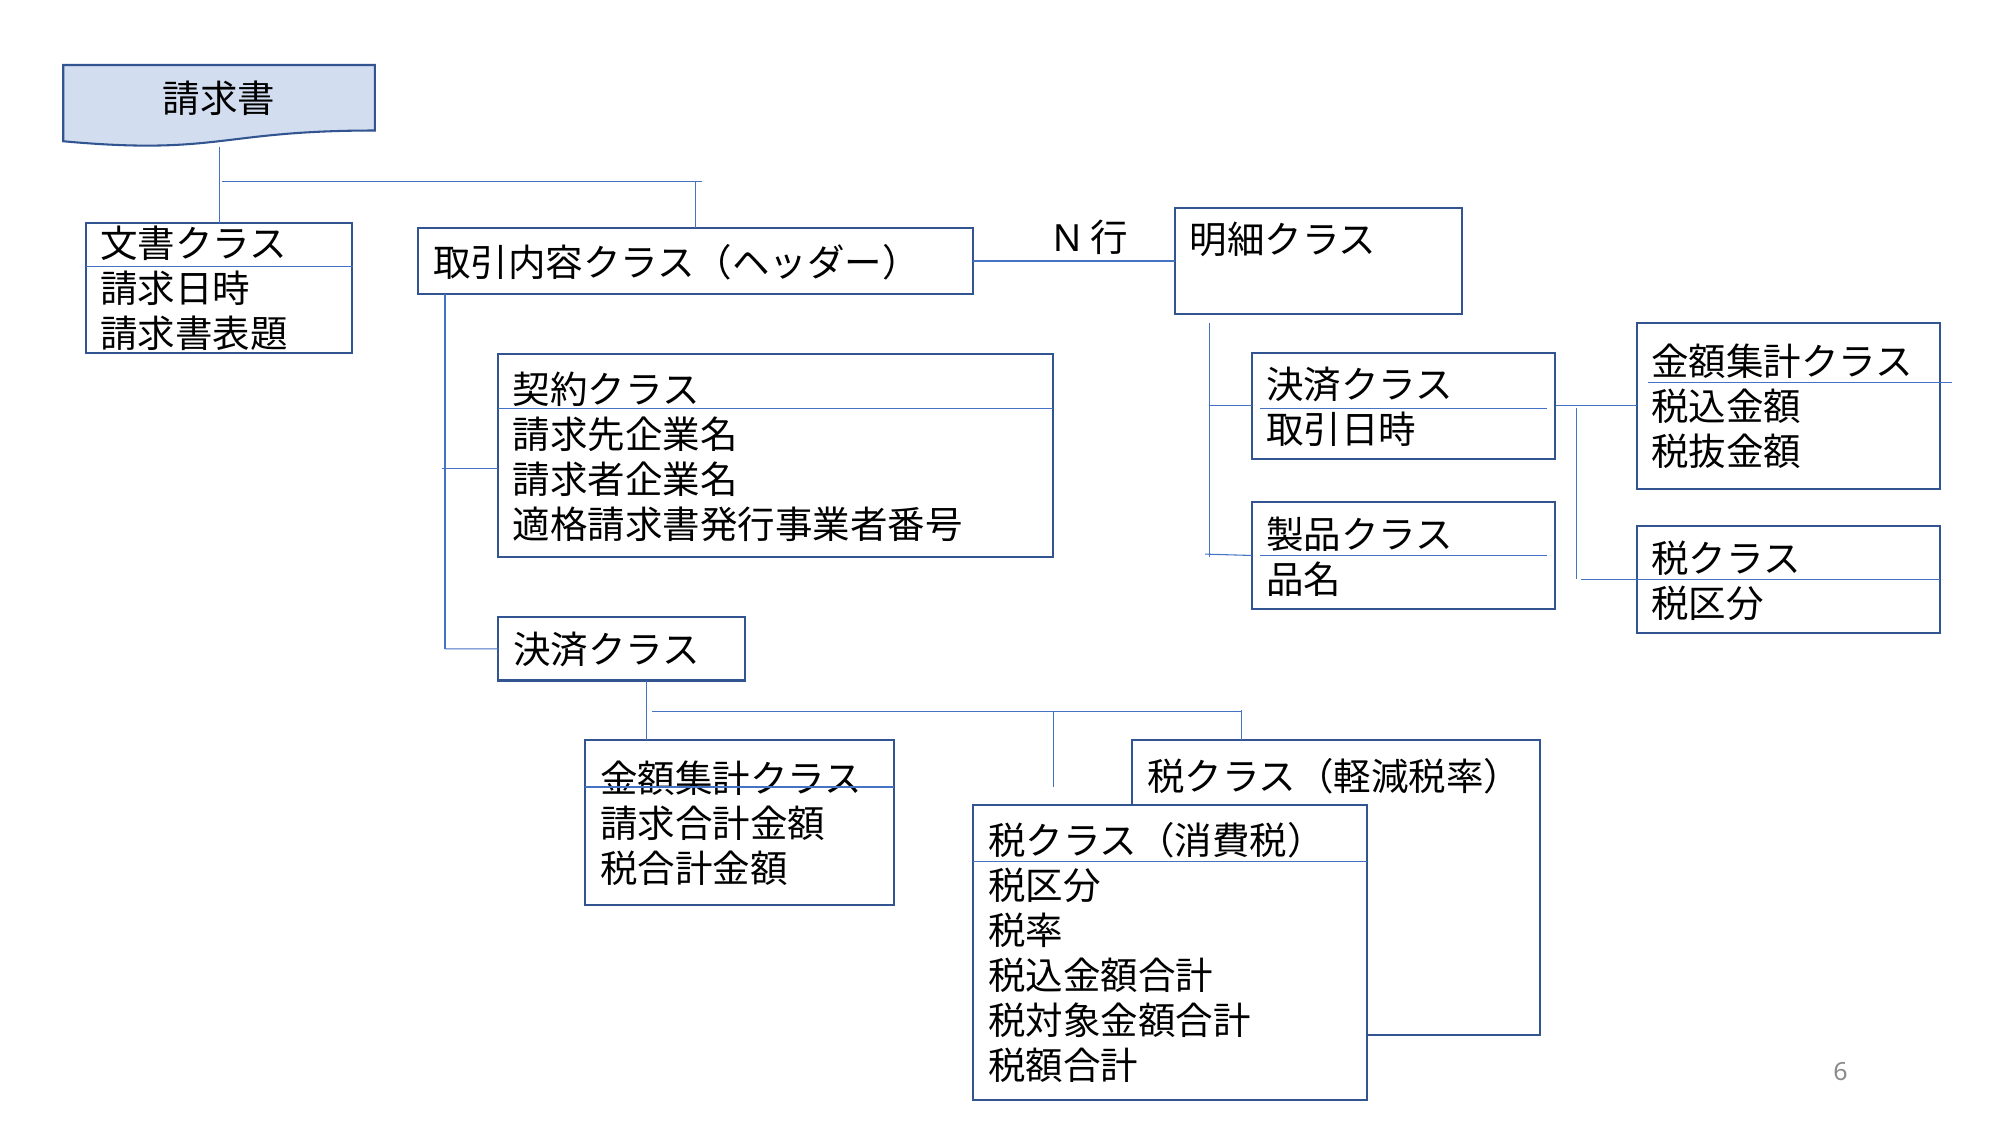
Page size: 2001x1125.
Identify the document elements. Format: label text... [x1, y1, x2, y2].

text_box 金額集計クラス 請求合計金額 税合計金額 [584, 739, 895, 906]
text_box 税クラス（軽減税率） [1131, 739, 1541, 1036]
slide_number 6 [1412, 1042, 1863, 1103]
text_box 取引内容クラス（ヘッダー） [417, 227, 974, 295]
text_box 明細クラス [1174, 207, 1463, 315]
text_box N行 [1038, 262, 1160, 266]
text_box 金額集計クラス 税込金額 税抜金額 [1636, 322, 1941, 490]
text_box 請求書 [62, 63, 376, 147]
text_box 決済クラス 取引日時 [1251, 352, 1556, 460]
text_box 製品クラス 品名 [1251, 501, 1556, 610]
text_box 文書クラス 請求日時 請求書表題 [85, 267, 353, 354]
text_box 契約クラス 請求先企業名 請求者企業名 適格請求書発行事業者番号 [497, 353, 1054, 558]
text_box 税クラス 税区分 [1636, 525, 1941, 634]
text_box 決済クラス [497, 616, 746, 682]
text_box N行 [1038, 206, 1160, 260]
text_box 文書クラス 請求日時 請求書表題 [85, 222, 353, 266]
text_box 税クラス（消費税） 税区分 税率 税込金額合計 税対象金額合計 税額合計 [972, 804, 1368, 1101]
